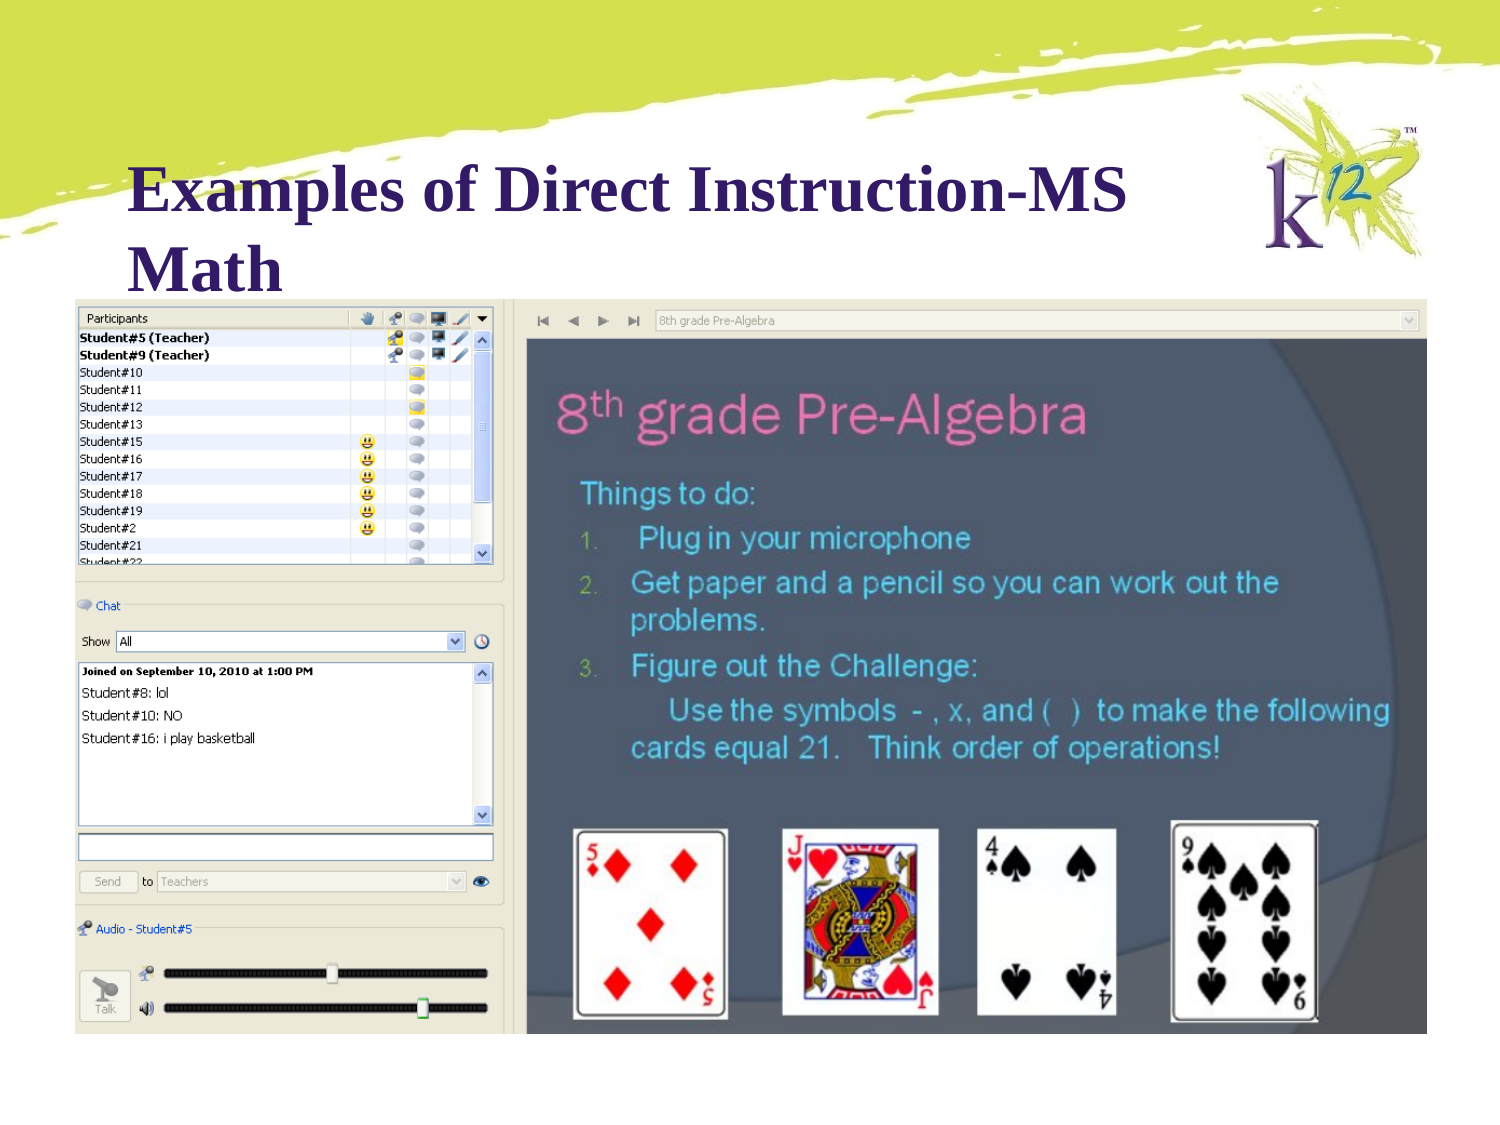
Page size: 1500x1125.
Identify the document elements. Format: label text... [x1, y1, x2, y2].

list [74, 299, 1427, 1034]
picture [0, 0, 1500, 1125]
title Examples of Direct Instruction-MS Math [112, 137, 1201, 298]
